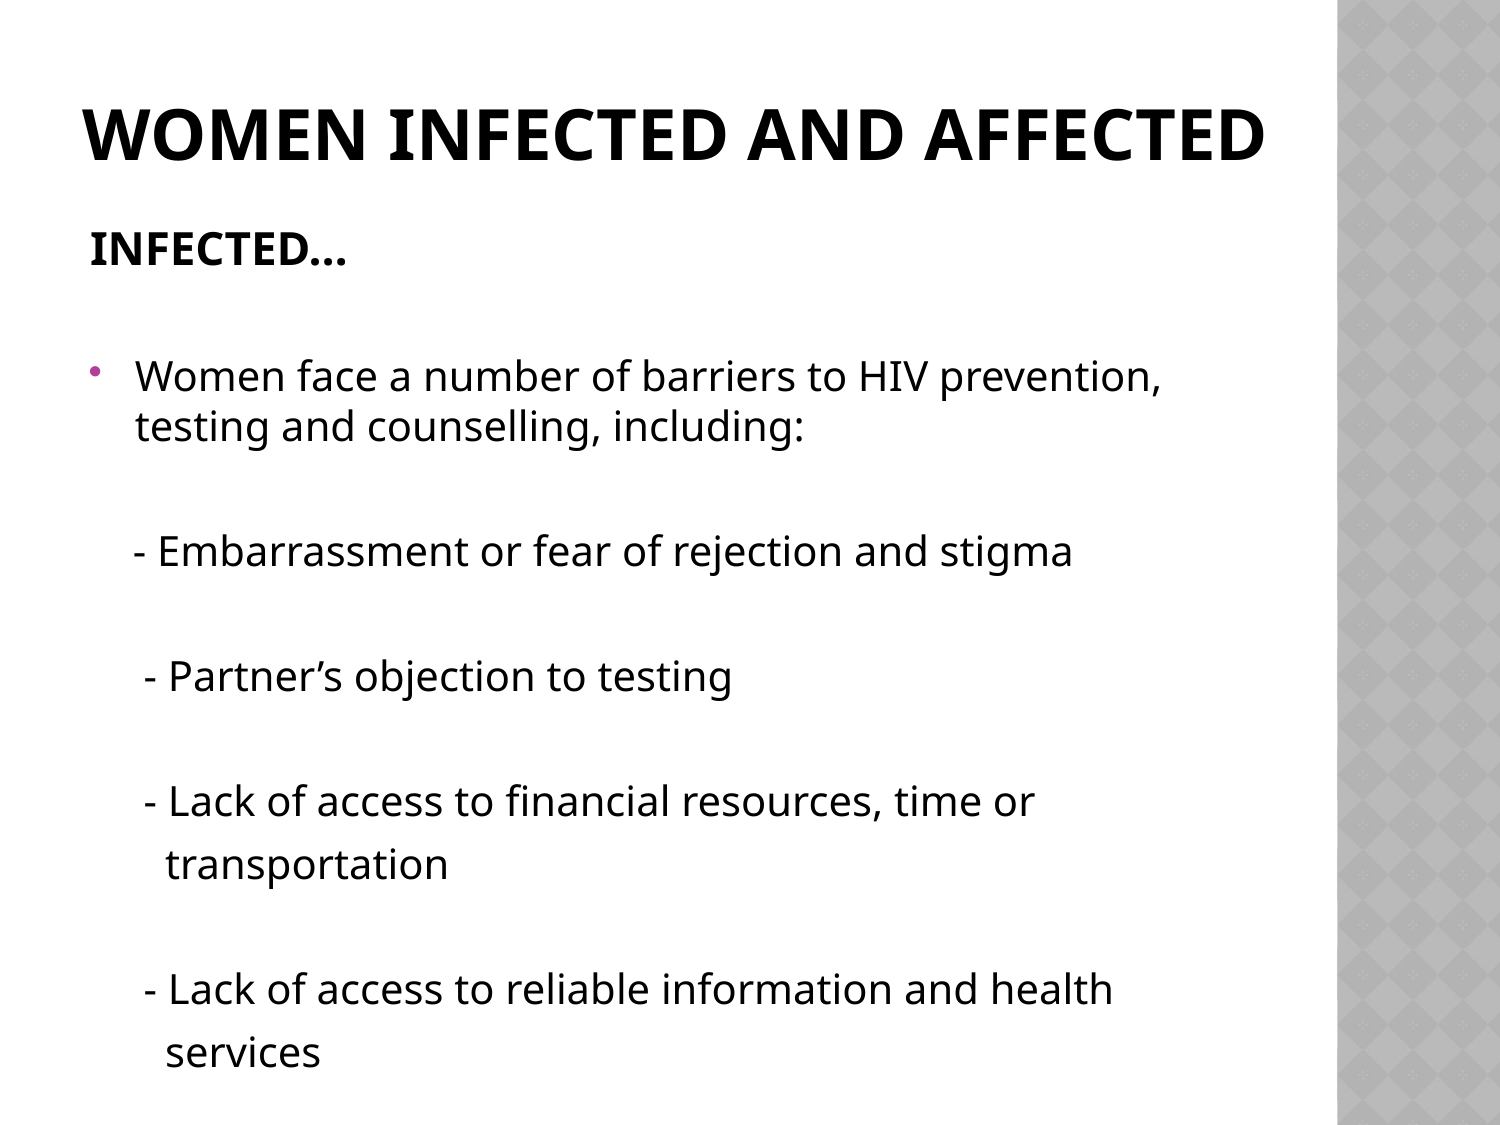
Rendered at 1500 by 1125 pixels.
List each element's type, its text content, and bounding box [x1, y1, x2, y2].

list INFECTED… Women face a number of barriers to HIV prevention, testing and counselling, including: - Embarrassment or fear of rejection and stigma - Partner’s objection to testing - Lack of access to financial resources, time or transportation - Lack of access to reliable information and health services [74, 212, 1313, 1125]
title WOMEN INFECTED AND AFFECTED [75, 37, 1288, 175]
